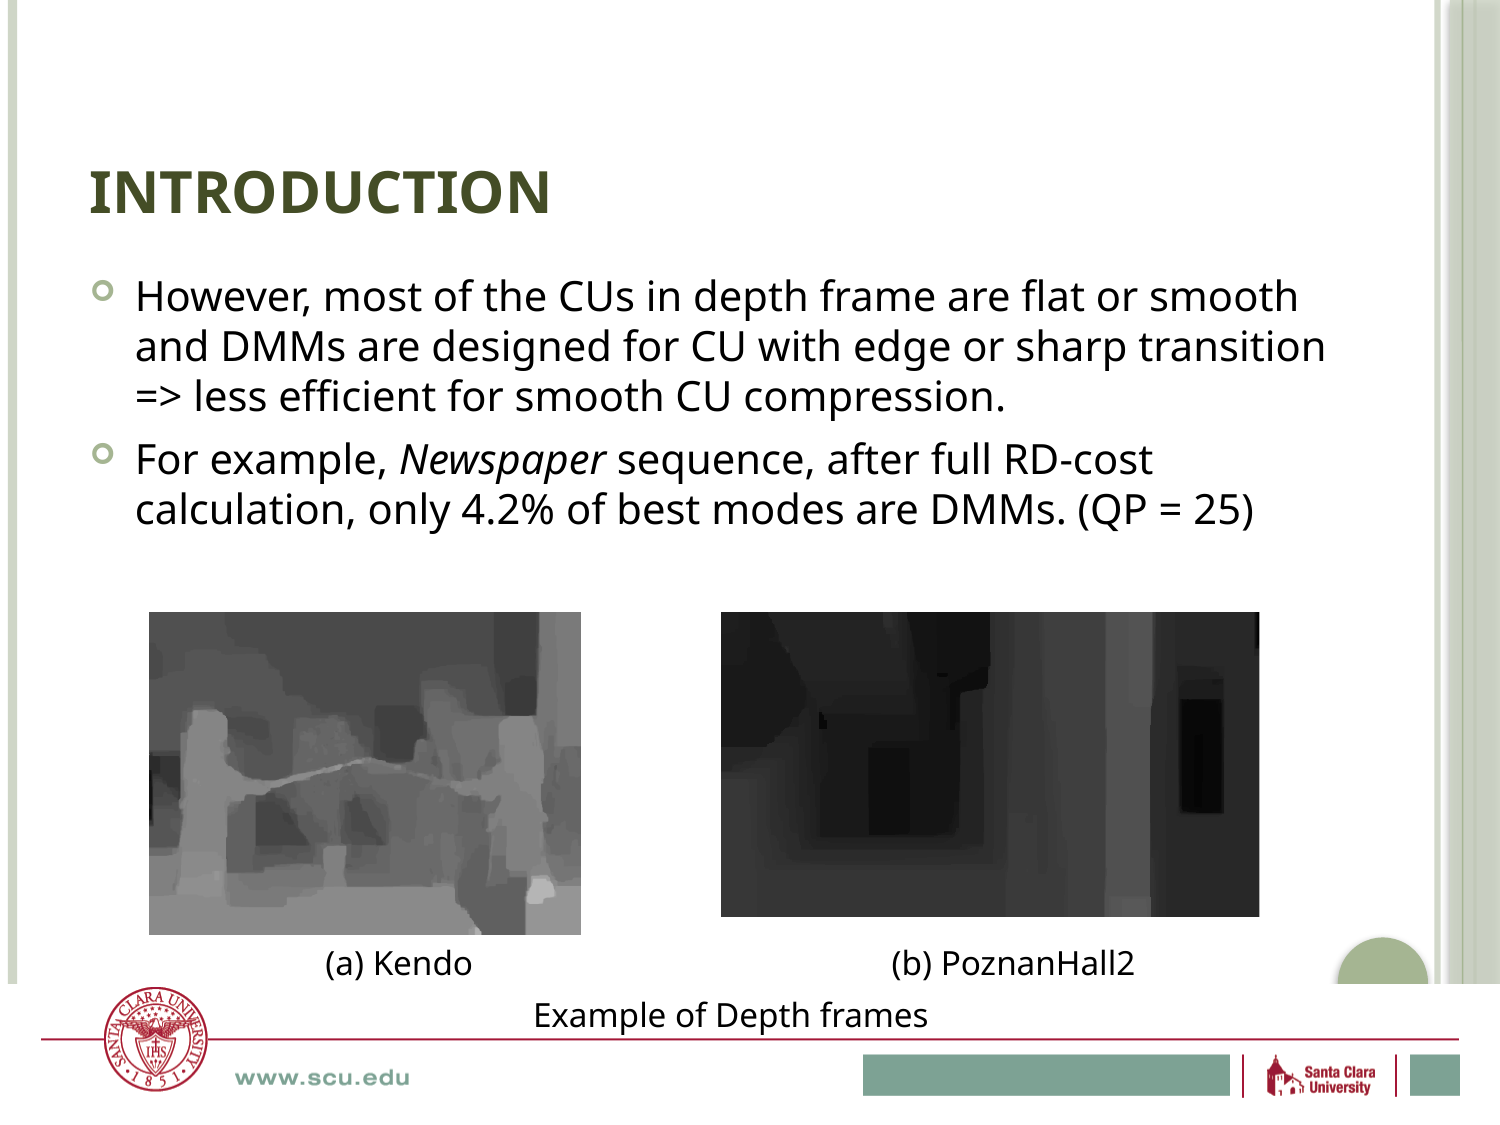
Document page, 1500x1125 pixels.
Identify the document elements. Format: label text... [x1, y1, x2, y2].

picture [149, 611, 582, 935]
picture [0, 984, 1500, 1125]
list However, most of the CUs in depth frame are flat or smooth and DMMs are designed for CU with edge or sharp transition => less efficient for smooth CU compression. For example, Newspaper sequence, after full RD-cost calculation, only 4.2% of best modes are DMMs. (QP = 25) [75, 262, 1388, 1062]
text_box (a) Kendo (b) PoznanHall2 Example of Depth frames [199, 934, 1263, 1072]
picture [720, 611, 1260, 917]
title Introduction [75, 45, 1300, 233]
